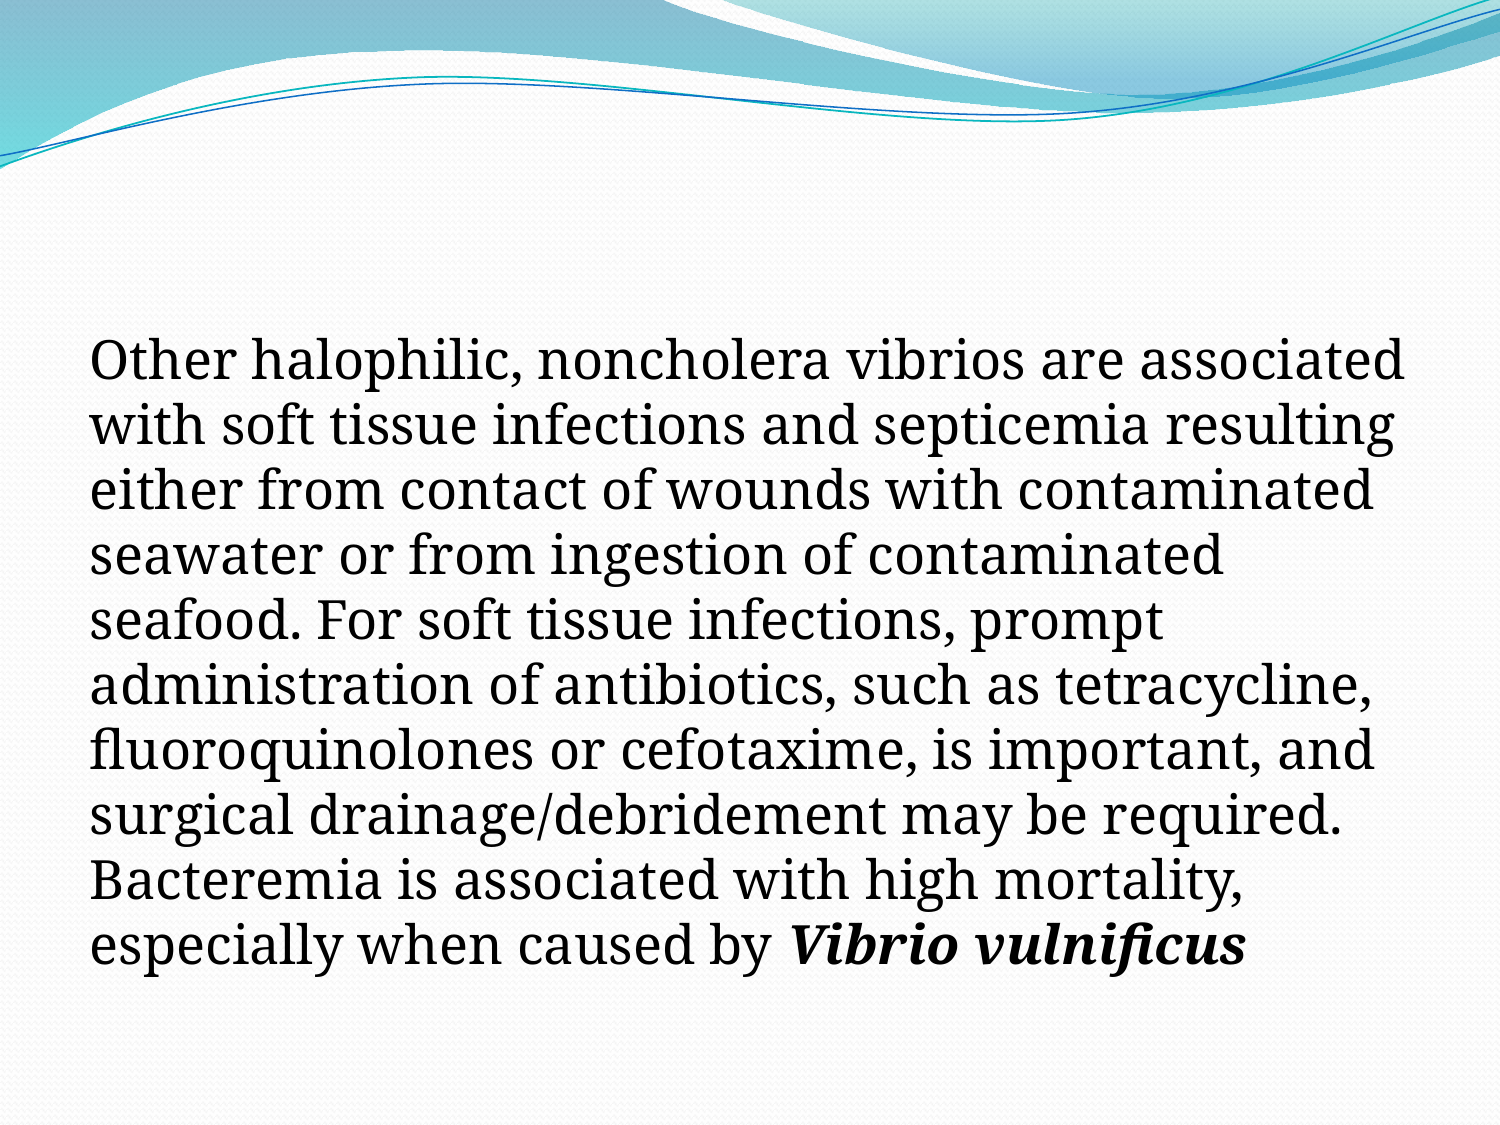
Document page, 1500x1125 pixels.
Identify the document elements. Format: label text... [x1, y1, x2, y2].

list Other halophilic, noncholera vibrios are associated with soft tissue infections and septicemia resulting either from contact of wounds with contaminated seawater or from ingestion of contaminated seafood. For soft tissue infections, prompt administration of antibiotics, such as tetracycline, fluoroquinolones or cefotaxime, is important, and surgical drainage/debridement may be required. Bacteremia is associated with high mortality, especially when caused by Vibrio vulnificus [75, 317, 1425, 1038]
